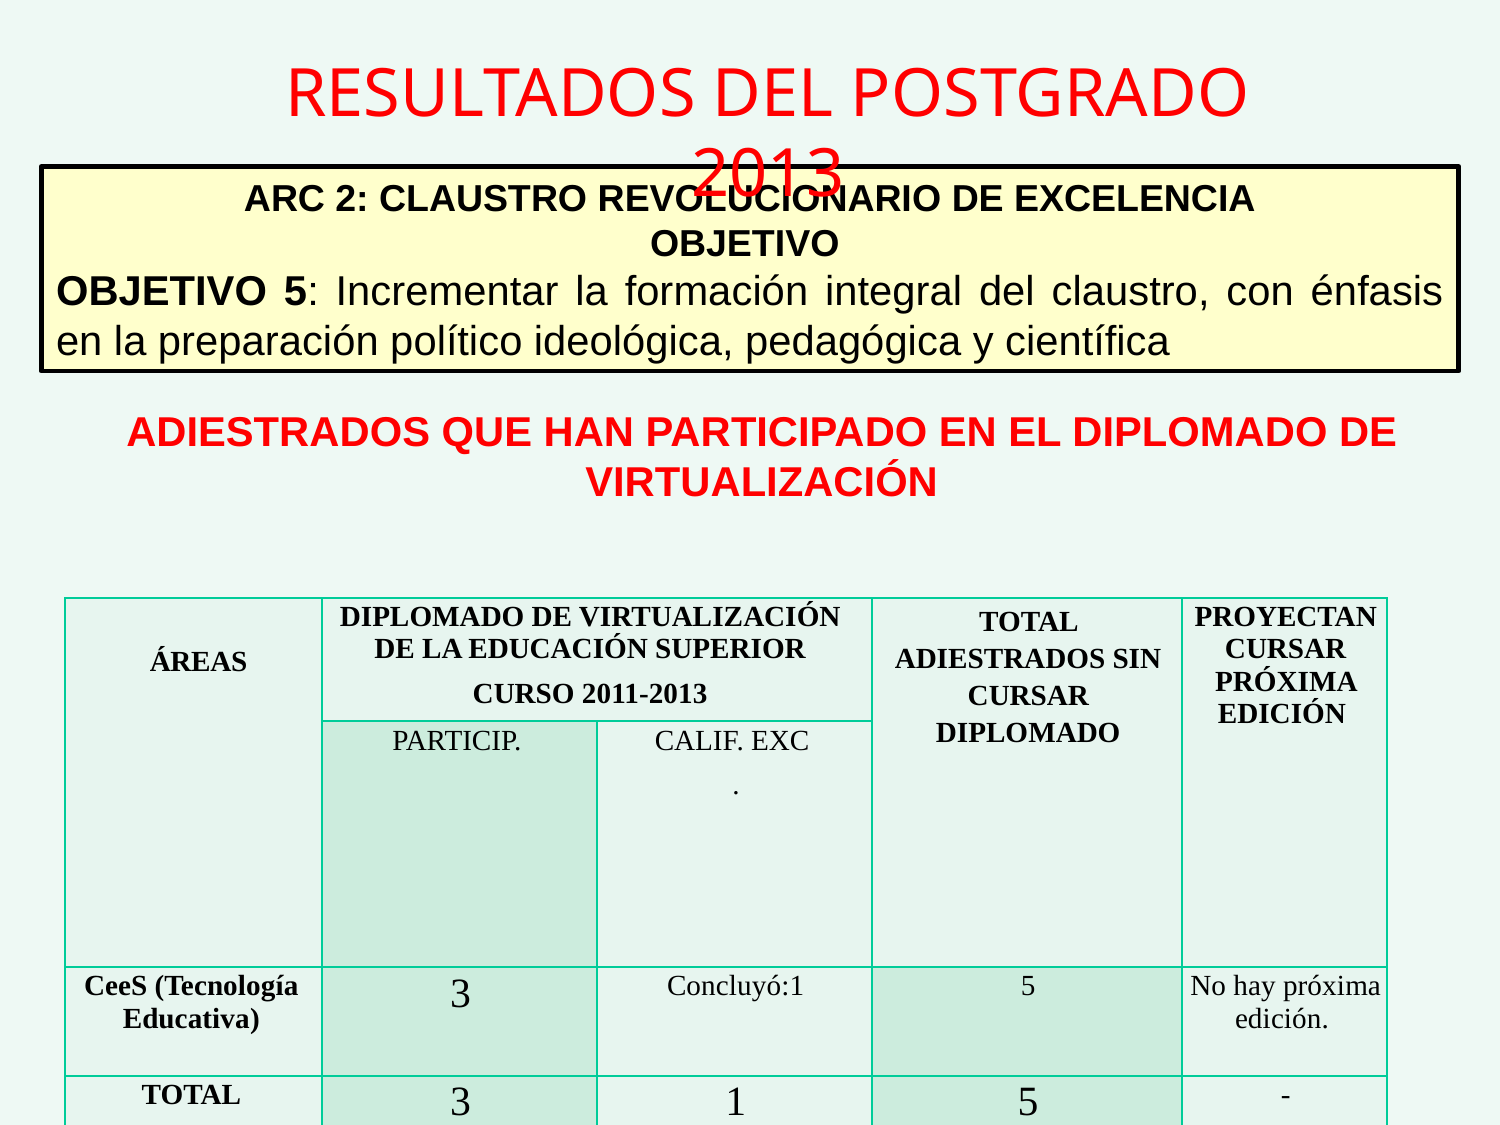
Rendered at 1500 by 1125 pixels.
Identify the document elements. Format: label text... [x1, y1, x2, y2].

table_cell PARTICIP. [323, 722, 596, 966]
table_cell 5 [873, 968, 1181, 1075]
table_cell Concluyó:1 [598, 968, 871, 1075]
table_header DIPLOMADO DE VIRTUALIZACIÓN DE LA EDUCACIÓN SUPERIOR CURSO 2011-2013 [323, 599, 871, 720]
table_cell CALIF. EXC . [598, 722, 871, 966]
table_header PROYECTAN CURSAR PRÓXIMA EDICIÓN [1183, 599, 1386, 966]
table_cell 5 [873, 1077, 1181, 1125]
table_header ÁREAS [66, 599, 321, 966]
table_cell 3 [323, 968, 596, 1075]
table_cell TOTAL [66, 1077, 321, 1125]
text_box ADIESTRADOS QUE HAN PARTICIPADO EN EL DIPLOMADO DE VIRTUALIZACIÓN [64, 397, 1459, 512]
table_cell 3 [323, 1077, 596, 1125]
table_cell 1 [598, 1077, 871, 1125]
table_cell - [1183, 1077, 1386, 1125]
table_header TOTAL ADIESTRADOS SIN CURSAR DIPLOMADO [873, 599, 1181, 966]
text_box ARC 2: CLAUSTRO REVOLUCIONARIO DE EXCELENCIA OBJETIVO OBJETIVO 5: Incrementar la formación integral del claustro, con énfasis en la preparación político ideológica, pedagógica y científica [41, 166, 1459, 372]
table_cell No hay próxima edición. [1183, 968, 1386, 1075]
table_cell CeeS (Tecnología Educativa) [66, 968, 321, 1075]
text_box RESULTADOS DEL POSTGRADO 2013 [206, 42, 1330, 218]
